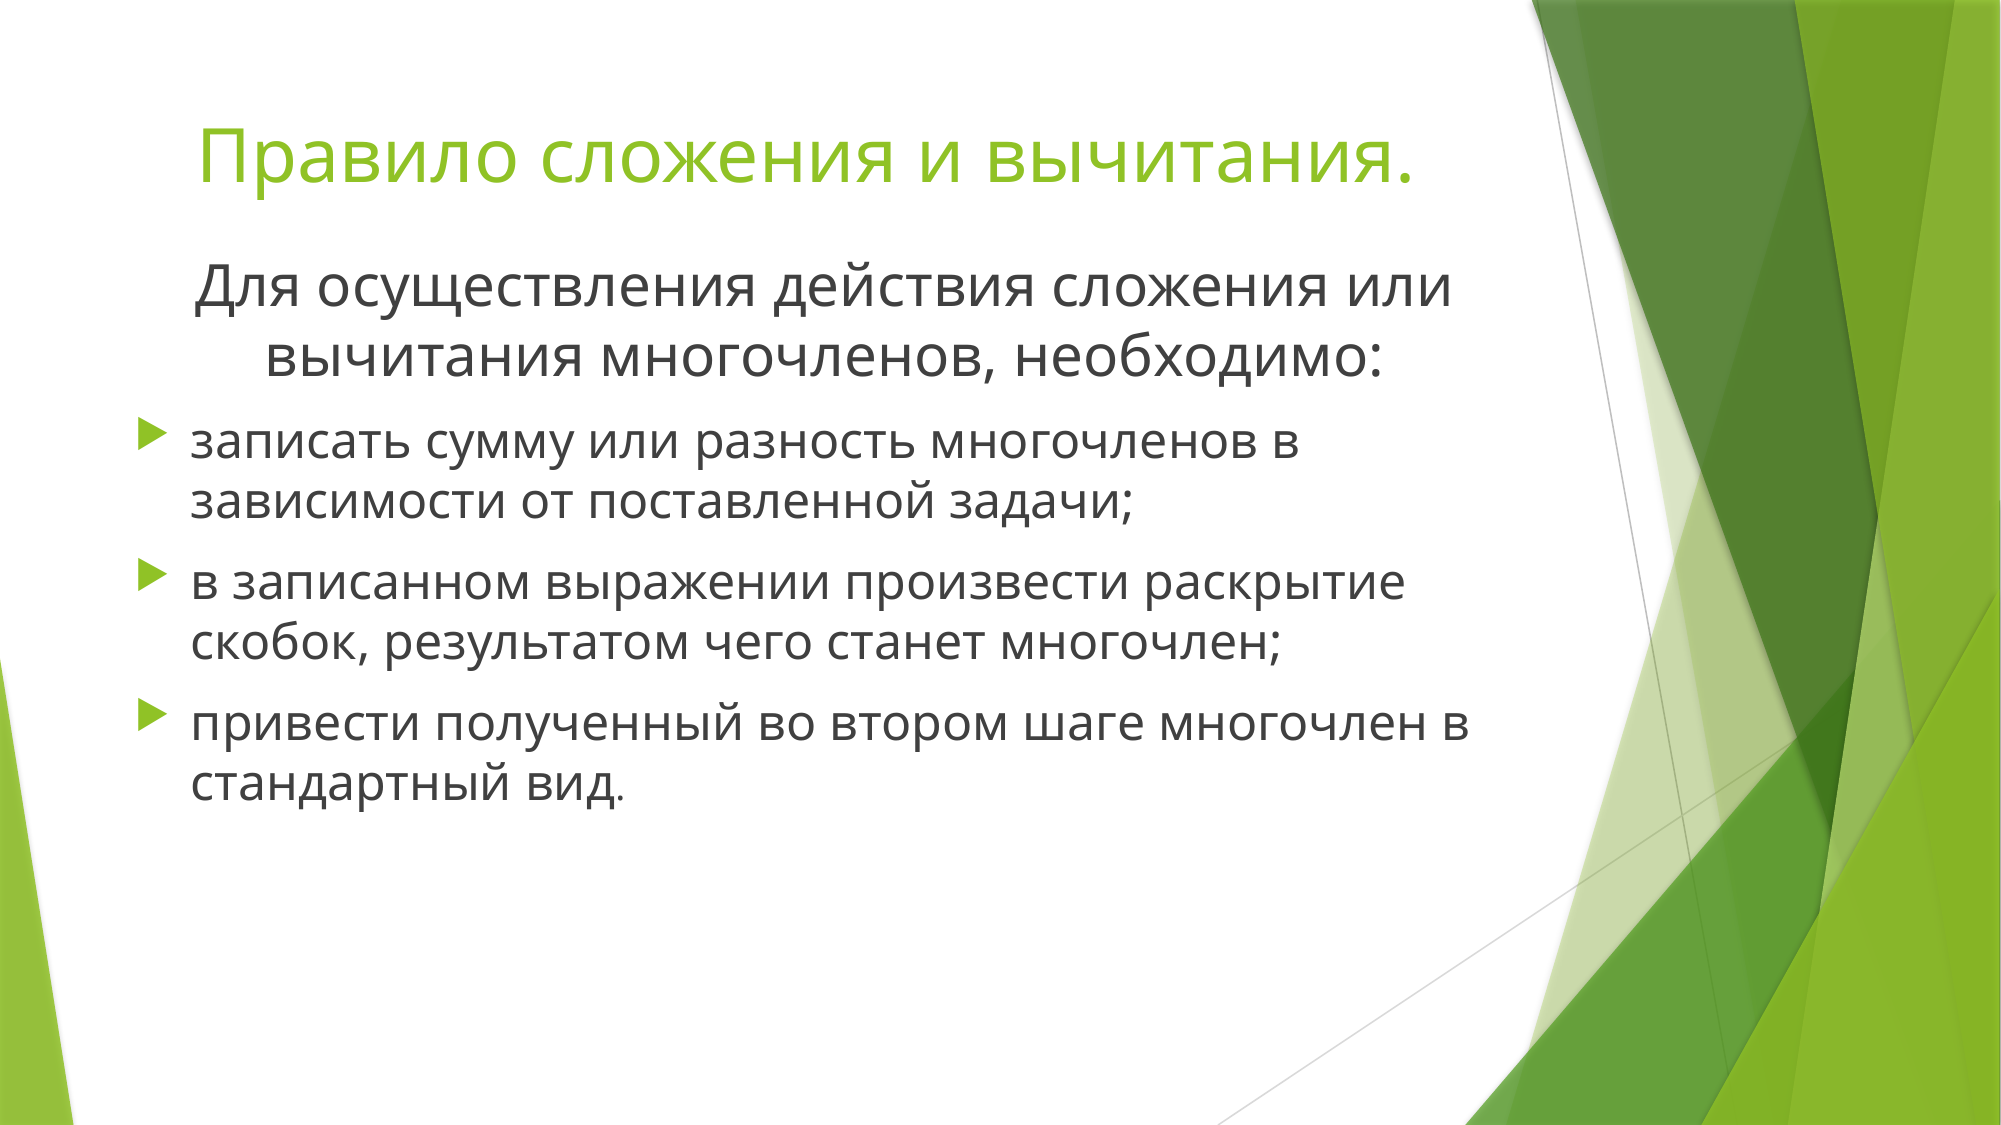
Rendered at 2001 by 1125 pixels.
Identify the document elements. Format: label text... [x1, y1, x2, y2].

list Для осуществления действия сложения или вычитания многочленов, необходимо: записать сумму или разность многочленов в зависимости от поставленной задачи; в записанном выражении произвести раскрытие скобок, результатом чего станет многочлен; привести полученный во втором шаге многочлен в стандартный вид. [119, 240, 1530, 917]
title Правило сложения и вычитания. [111, 99, 1522, 252]
